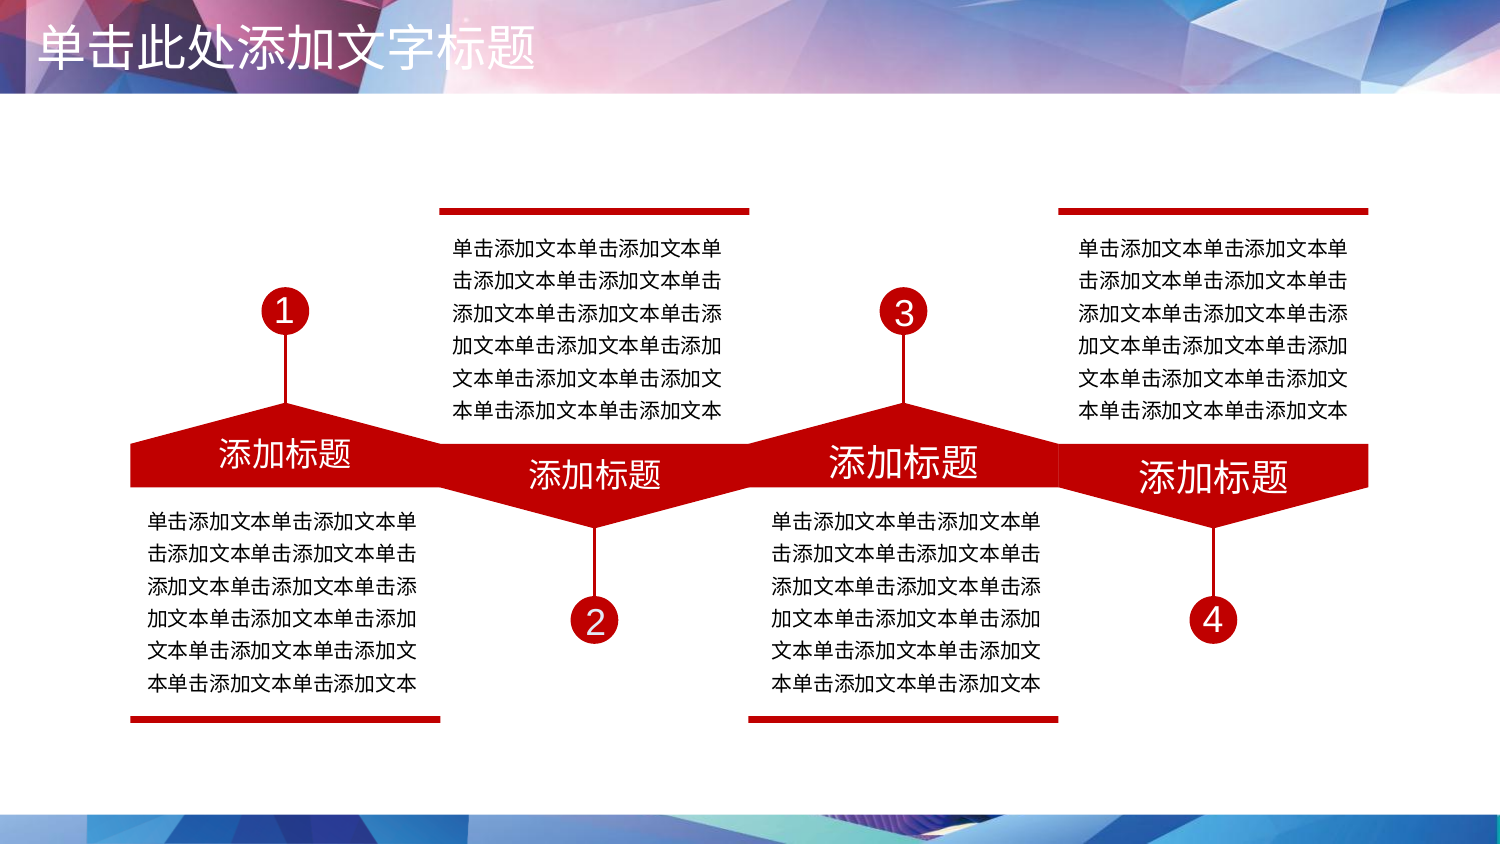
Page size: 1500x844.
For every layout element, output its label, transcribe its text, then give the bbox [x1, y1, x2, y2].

text_box 单击添加文本单击添加文本单击添加文本单击添加文本单击添加文本单击添加文本单击添加文本单击添加文本单击添加文本单击添加文本单击添加文本单击添加文本单击添加文本 [135, 495, 445, 702]
text_box 单击添加文本单击添加文本单击添加文本单击添加文本单击添加文本单击添加文本单击添加文本单击添加文本单击添加文本单击添加文本单击添加文本单击添加文本单击添加文本 [1067, 222, 1376, 429]
text_box [1056, 206, 1370, 217]
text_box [1186, 508, 1240, 649]
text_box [1058, 443, 1369, 529]
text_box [878, 281, 931, 401]
text_box 单击添加文本单击添加文本单击添加文本单击添加文本单击添加文本单击添加文本单击添加文本单击添加文本单击添加文本单击添加文本单击添加文本单击添加文本单击添加文本 [441, 222, 751, 429]
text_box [569, 538, 623, 651]
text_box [257, 278, 311, 401]
picture [0, 815, 1500, 844]
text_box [130, 402, 441, 488]
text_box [748, 402, 1059, 494]
text_box [746, 714, 1061, 725]
text_box [128, 714, 442, 725]
picture [0, 0, 1500, 93]
text_box [437, 206, 752, 217]
text_box 单击添加文本单击添加文本单击添加文本单击添加文本单击添加文本单击添加文本单击添加文本单击添加文本单击添加文本单击添加文本单击添加文本单击添加文本单击添加文本 [760, 501, 1069, 702]
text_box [439, 443, 750, 529]
